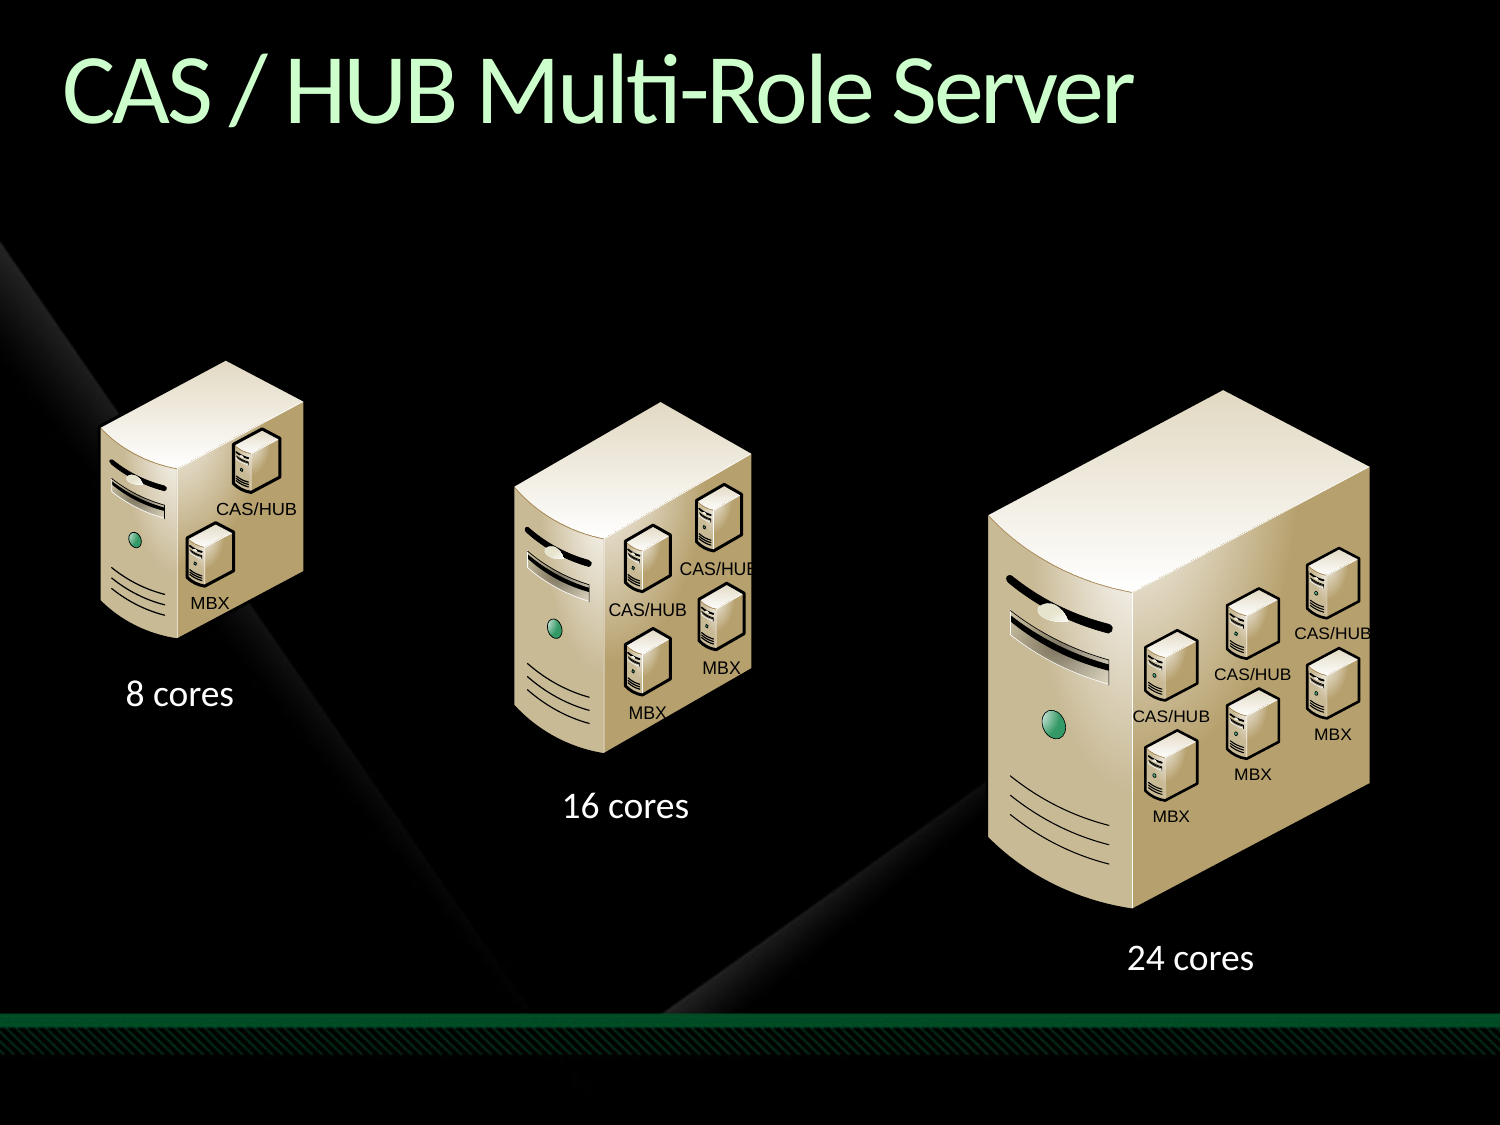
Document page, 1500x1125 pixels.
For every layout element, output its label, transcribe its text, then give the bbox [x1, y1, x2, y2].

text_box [449, 353, 776, 761]
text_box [90, 353, 577, 988]
list [62, 231, 1438, 980]
text_box 16 cores [581, 773, 731, 834]
picture [0, 0, 1500, 1125]
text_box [921, 308, 1399, 988]
title CAS / HUB Multi-Role Server [62, 37, 1438, 147]
